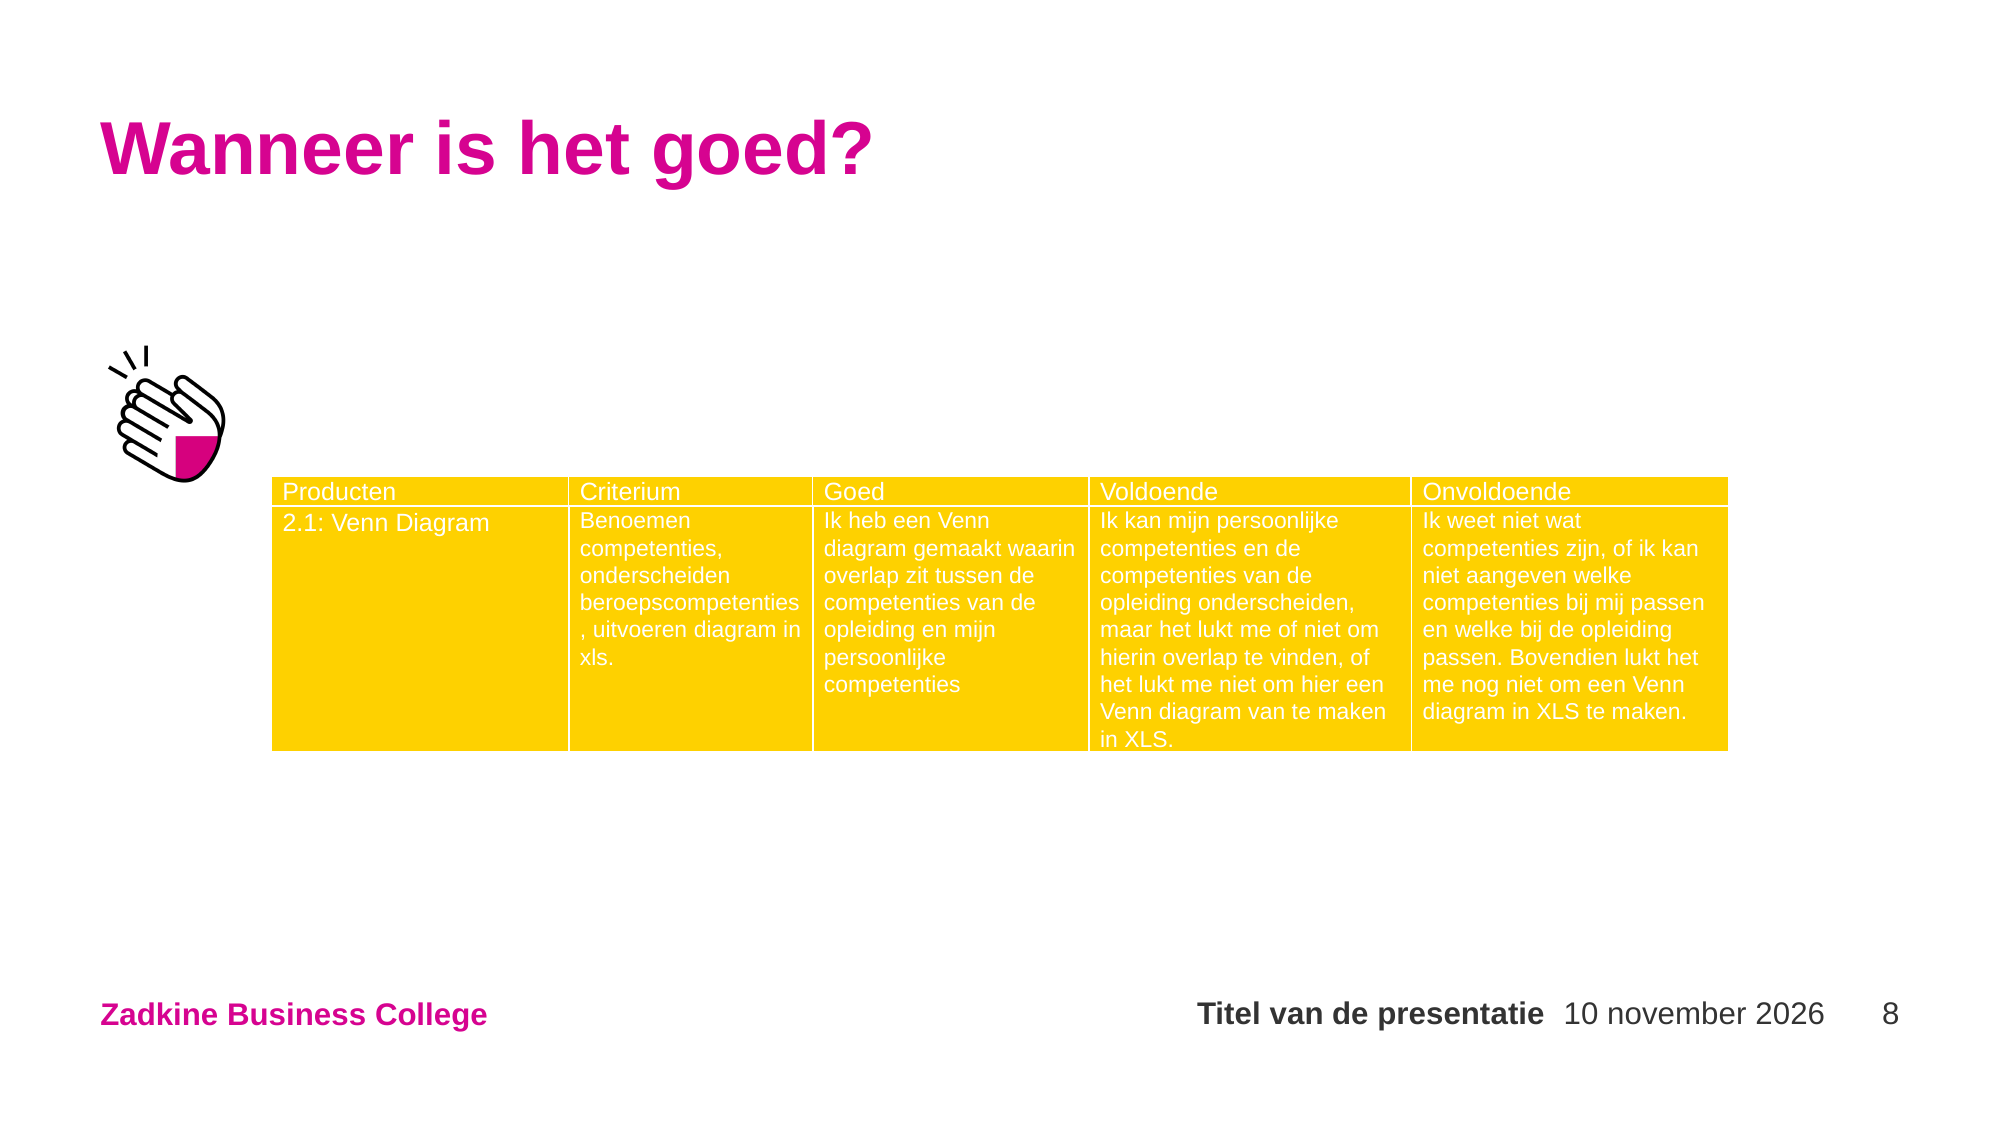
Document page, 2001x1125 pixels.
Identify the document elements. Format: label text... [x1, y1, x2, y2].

table_header Ik kan mijn persoonlijke competenties en de competenties van de opleiding onderscheiden, maar het lukt me of niet om hierin overlap te vinden, of het lukt me niet om hier een Venn diagram van te maken in XLS. [1090, 507, 1411, 751]
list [33, 281, 300, 547]
title Wanneer is het goed? [100, 100, 1900, 190]
table_header Goed [813, 477, 1088, 505]
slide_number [1546, 993, 1825, 1033]
table_header Ik heb een Venn diagram gemaakt waarin overlap zit tussen de competenties van de opleiding en mijn persoonlijke competenties [814, 507, 1088, 751]
table_header Ik weet niet wat competenties zijn, of ik kan niet aangeven welke competenties bij mij passen en welke bij de opleiding passen. Bovendien lukt het me nog niet om een Venn diagram in XLS te maken. [1412, 507, 1728, 751]
table_header Onvoldoende [1412, 477, 1728, 505]
slide_number 8 [1825, 993, 1900, 1033]
table_header Voldoende [1090, 477, 1410, 505]
table_header Criterium [569, 477, 812, 505]
footer Titel van de presentatie [870, 993, 1546, 1033]
table_header 2.1: Venn Diagram [272, 507, 568, 751]
table_header Benoemen competenties, onderscheiden beroepscompetenties, uitvoeren diagram in xls. [570, 507, 812, 751]
table_header Producten [300, 477, 568, 505]
